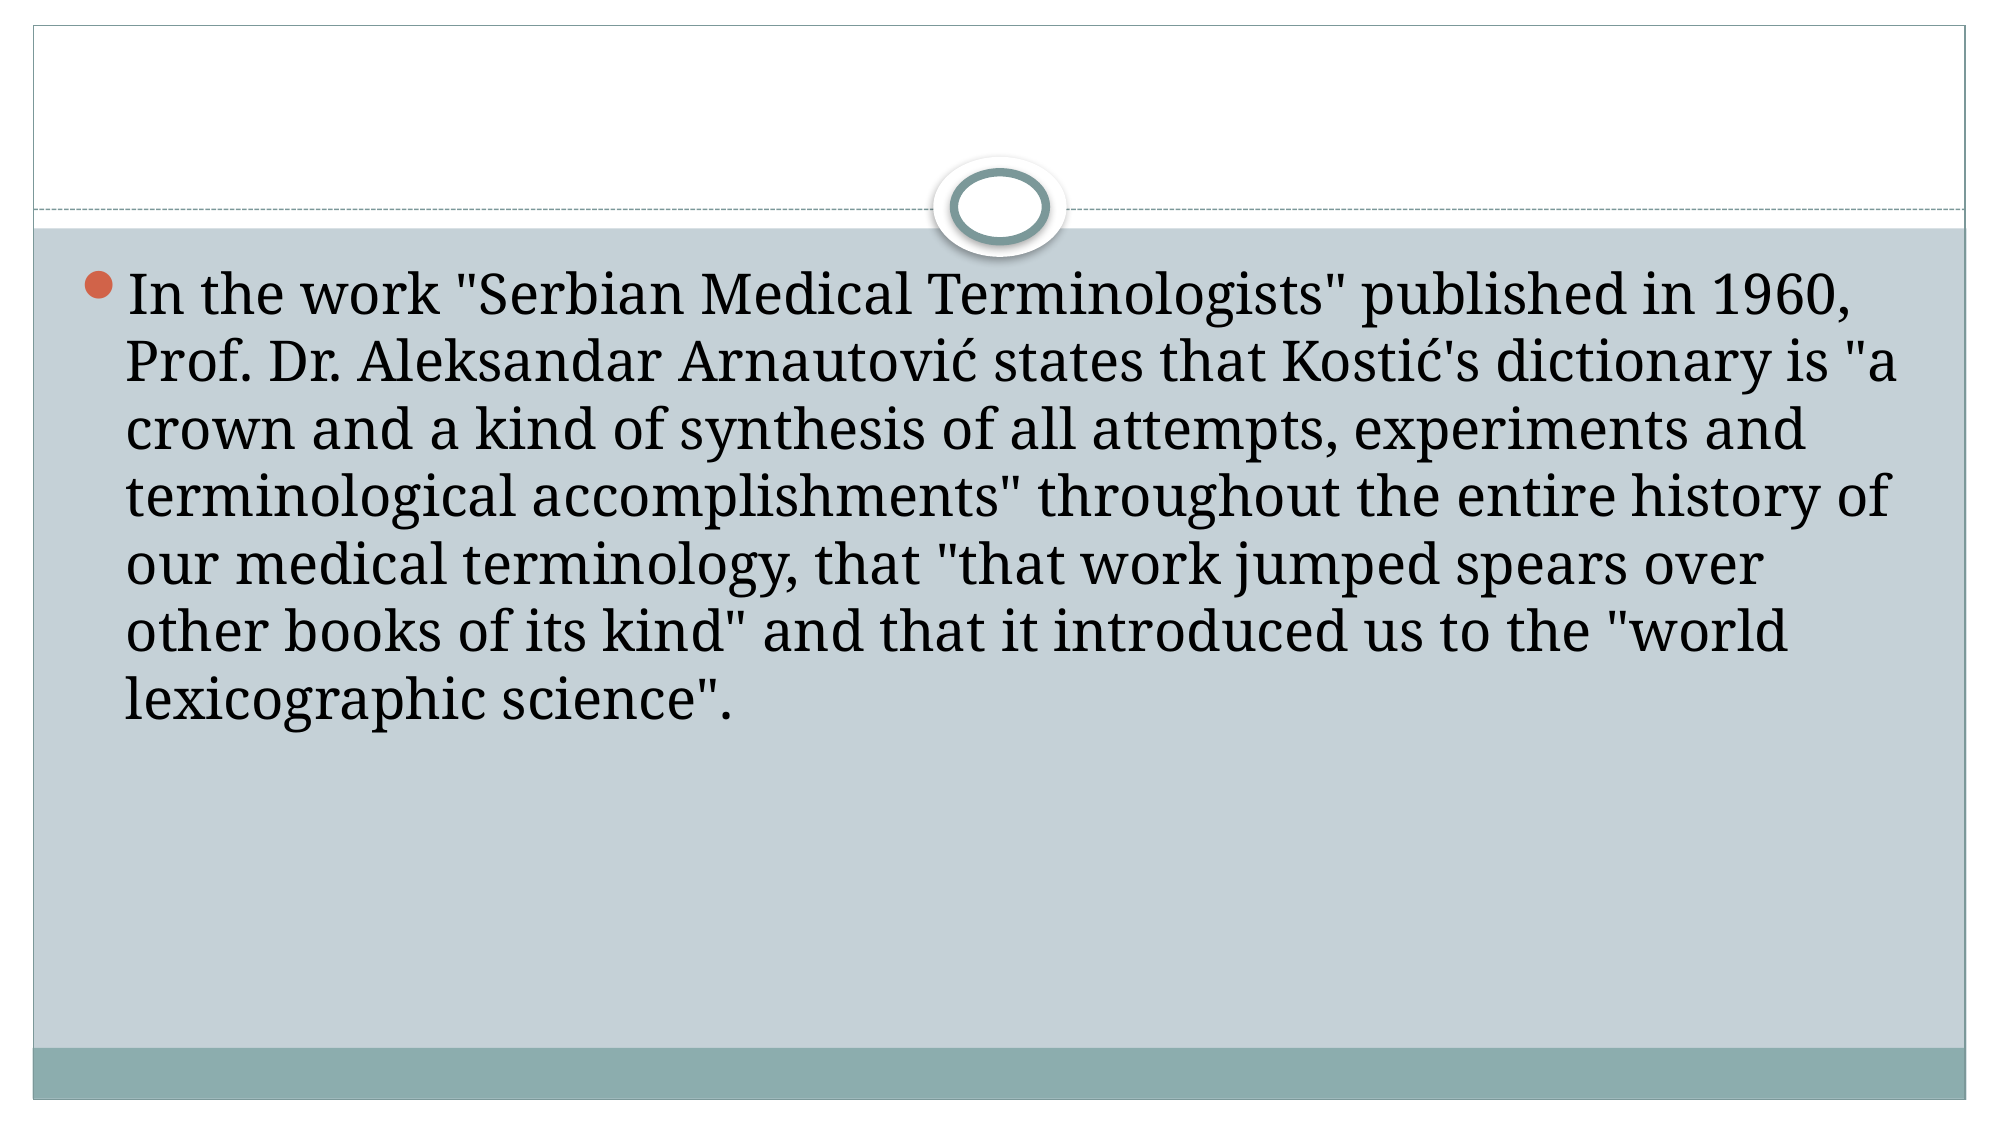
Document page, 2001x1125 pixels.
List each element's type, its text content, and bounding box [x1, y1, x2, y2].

list In the work "Serbian Medical Terminologists" published in 1960, Prof. Dr. Aleksandar Arnautović states that Kostić's dictionary is "a crown and a kind of synthesis of all attempts, experiments and terminological accomplishments" throughout the entire history of our medical terminology, that "that work jumped spears over other books of its kind" and that it introduced us to the "world lexicographic science". [66, 250, 1926, 1001]
